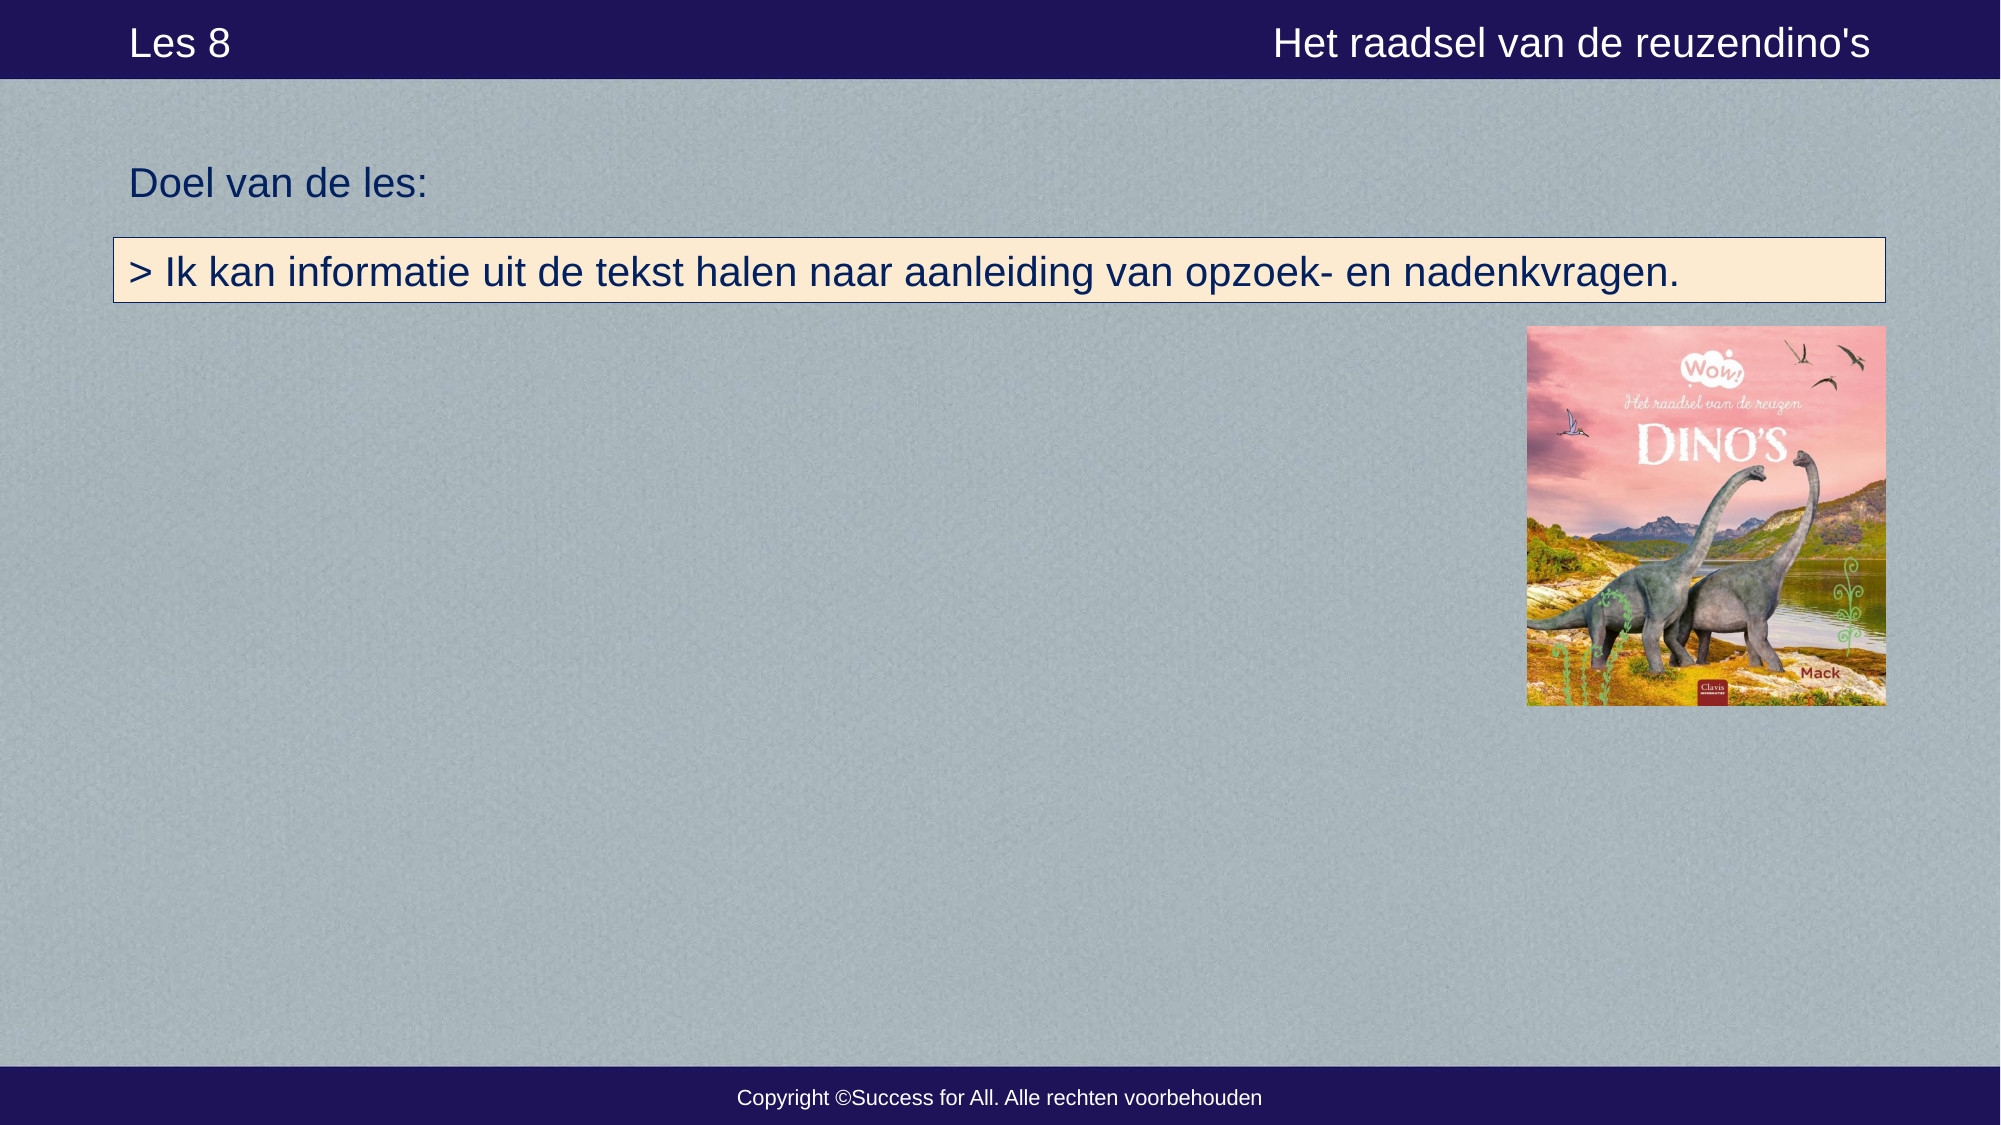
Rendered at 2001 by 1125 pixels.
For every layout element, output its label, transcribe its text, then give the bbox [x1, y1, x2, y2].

text_box Les 8 [114, 8, 354, 73]
text_box > Ik kan informatie uit de tekst halen naar aanleiding van opzoek- en nadenkvragen. [113, 237, 1886, 303]
text_box Het raadsel van de reuzendino's [999, 8, 1886, 73]
text_box Doel van de les: [113, 148, 1635, 214]
picture [0, 0, 2001, 1125]
text_box Copyright ©Success for All. Alle rechten voorbehouden [0, 1076, 2000, 1125]
